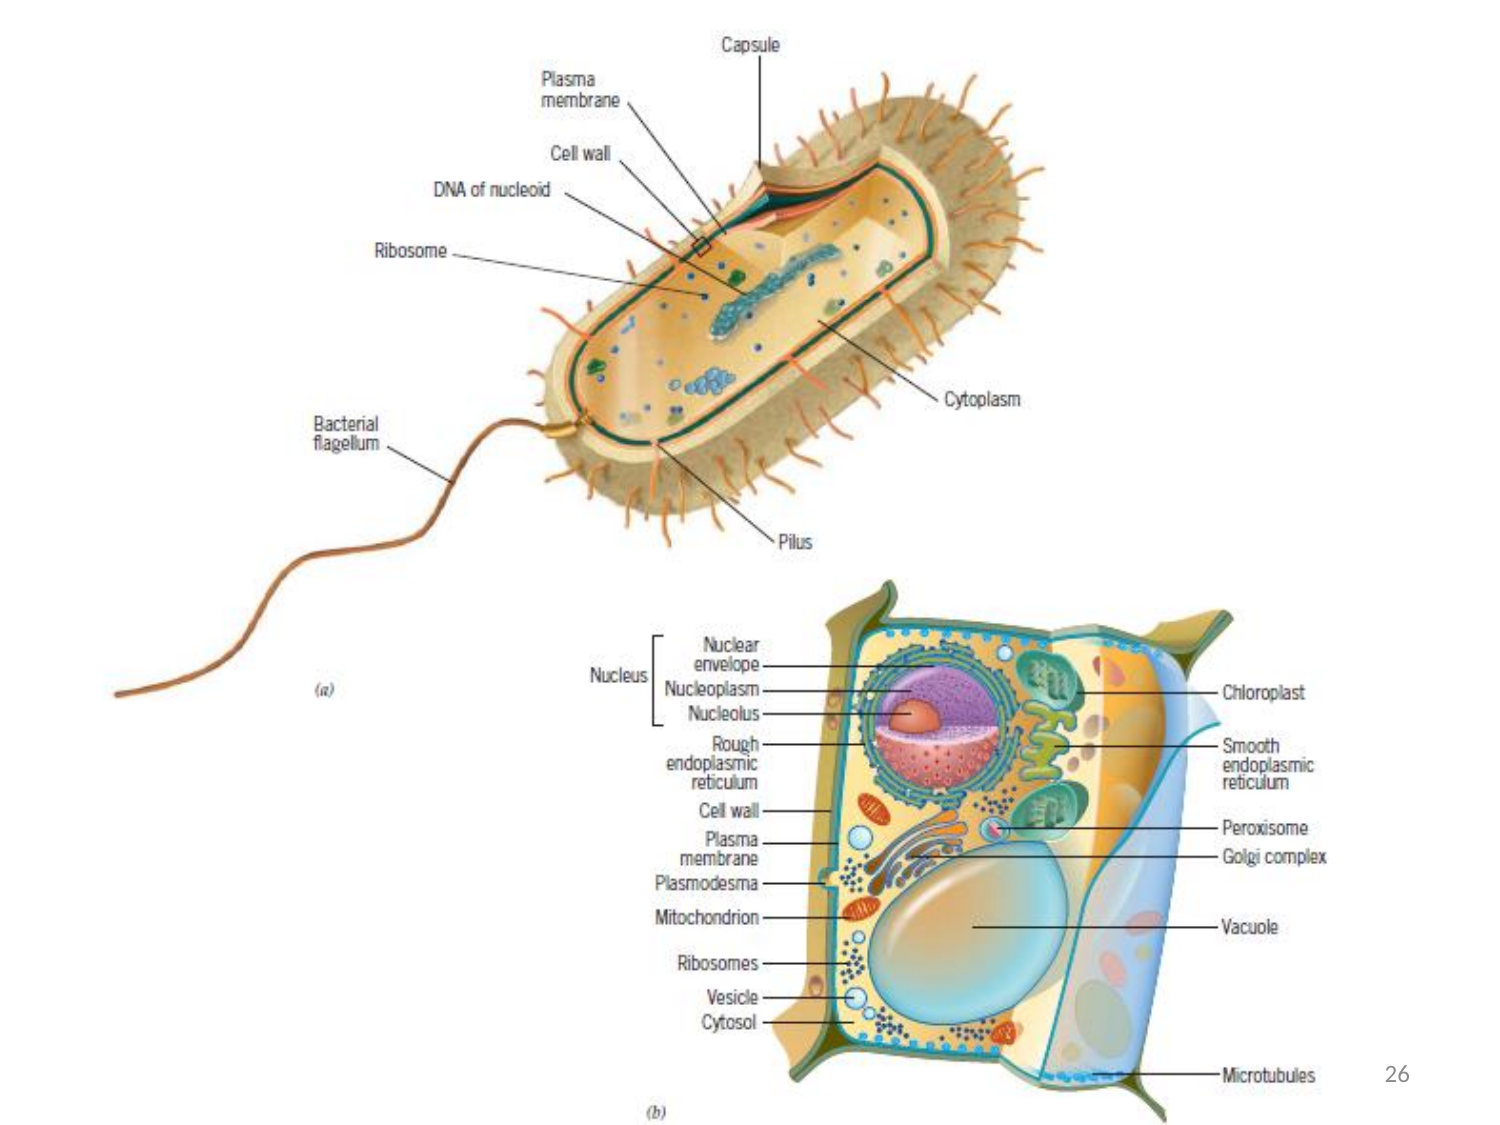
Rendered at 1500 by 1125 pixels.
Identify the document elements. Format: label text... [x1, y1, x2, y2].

slide_number 26 [1333, 1042, 1425, 1103]
picture [102, 0, 1329, 1125]
